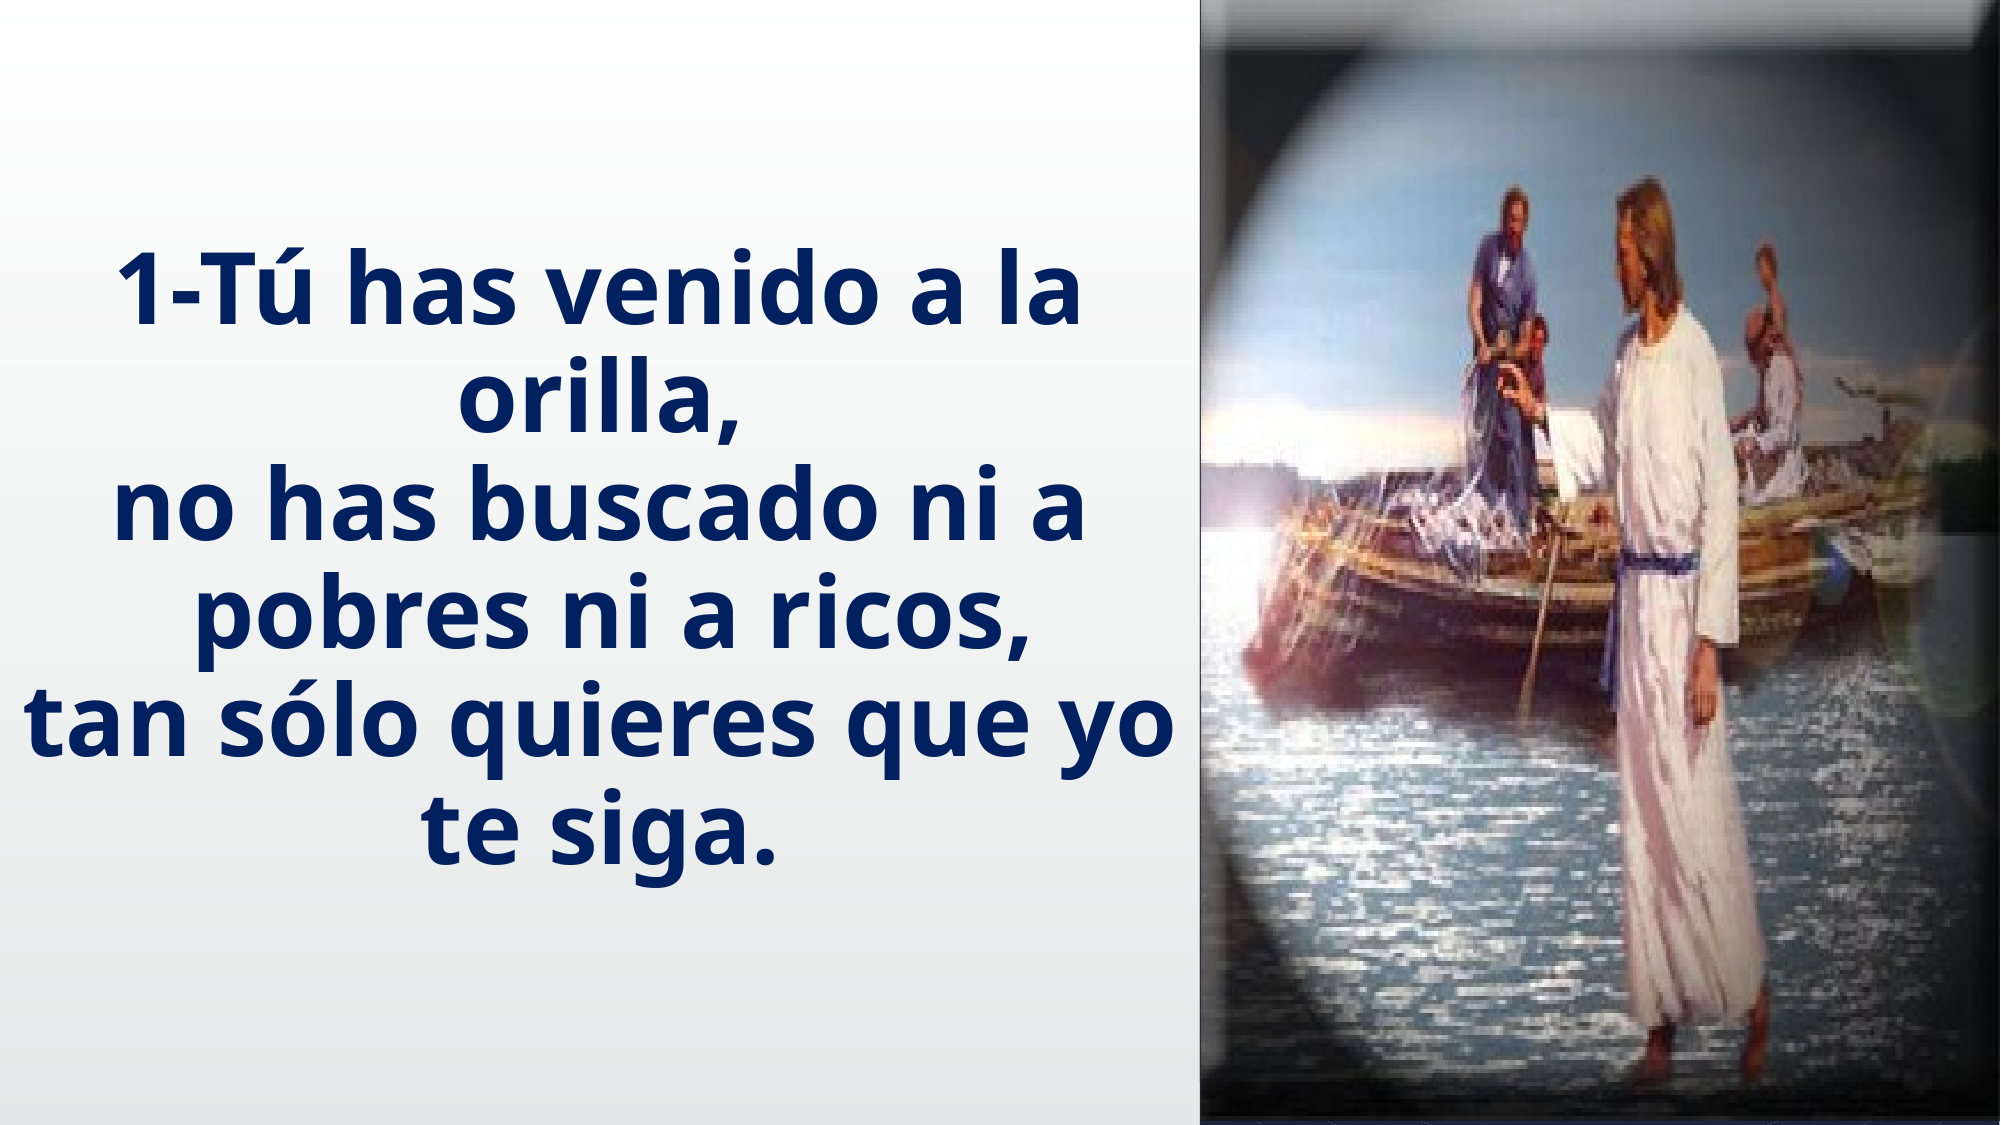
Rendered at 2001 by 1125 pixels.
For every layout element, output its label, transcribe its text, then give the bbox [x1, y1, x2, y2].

title 1-Tú has venido a la orilla, no has buscado ni a pobres ni a ricos, tan sólo quieres que yo te siga. [0, 0, 1200, 1125]
picture [1200, 0, 2000, 1125]
